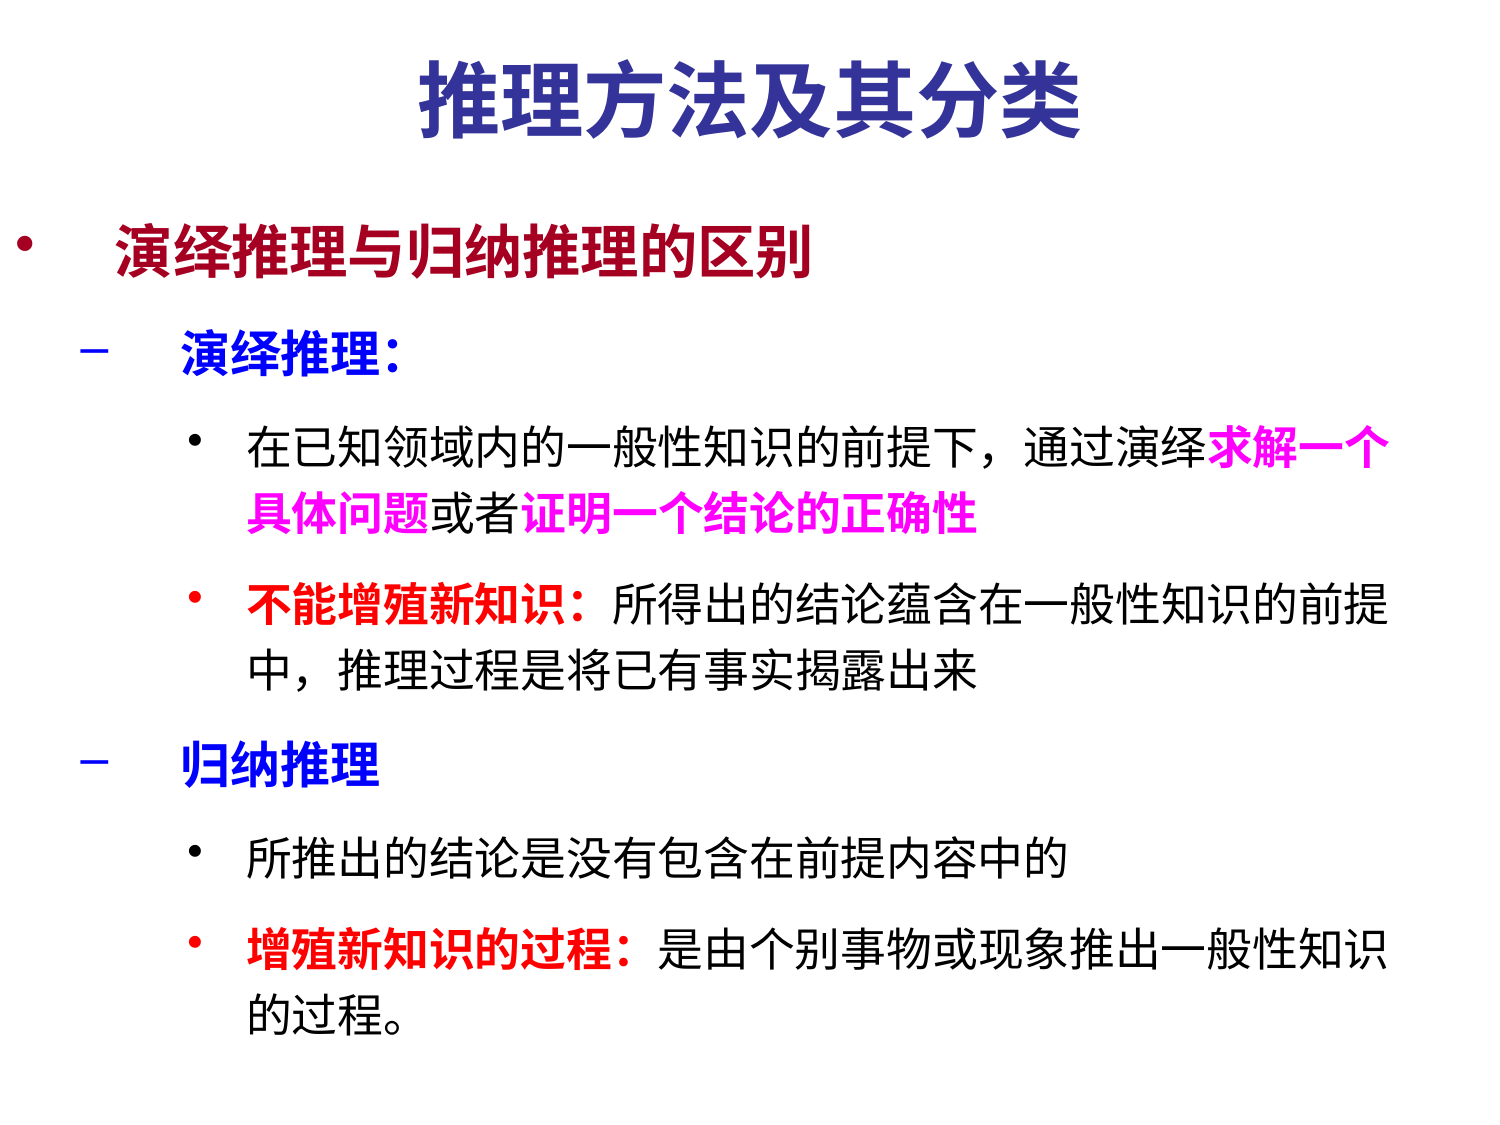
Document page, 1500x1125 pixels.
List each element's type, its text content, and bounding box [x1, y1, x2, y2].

title 推理方法及其分类 [75, 23, 1425, 173]
list 演绎推理与归纳推理的区别 演绎推理： 在已知领域内的一般性知识的前提下，通过演绎求解一个具体问题或者证明一个结论的正确性 不能增殖新知识：所得出的结论蕴含在一般性知识的前提中，推理过程是将已有事实揭露出来 归纳推理 所推出的结论是没有包含在前提内容中的 增殖新知识的过程：是由个别事物或现象推出一般性知识的过程。 [0, 208, 1447, 1106]
